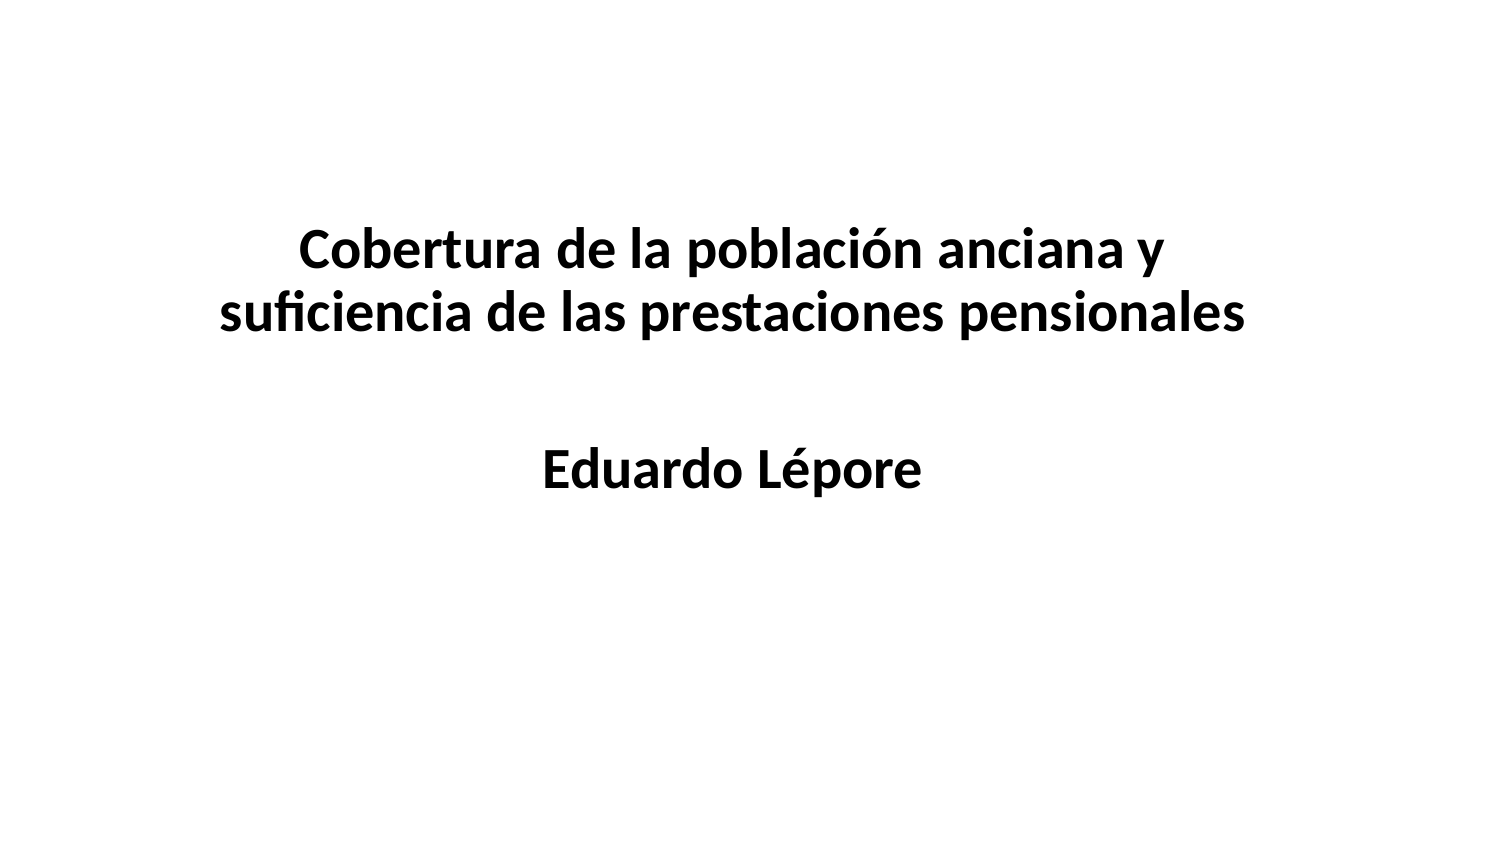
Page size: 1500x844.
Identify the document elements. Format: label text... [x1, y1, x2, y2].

list Cobertura de la población anciana y suficiencia de las prestaciones pensionales Eduardo Lépore [163, 210, 1302, 357]
